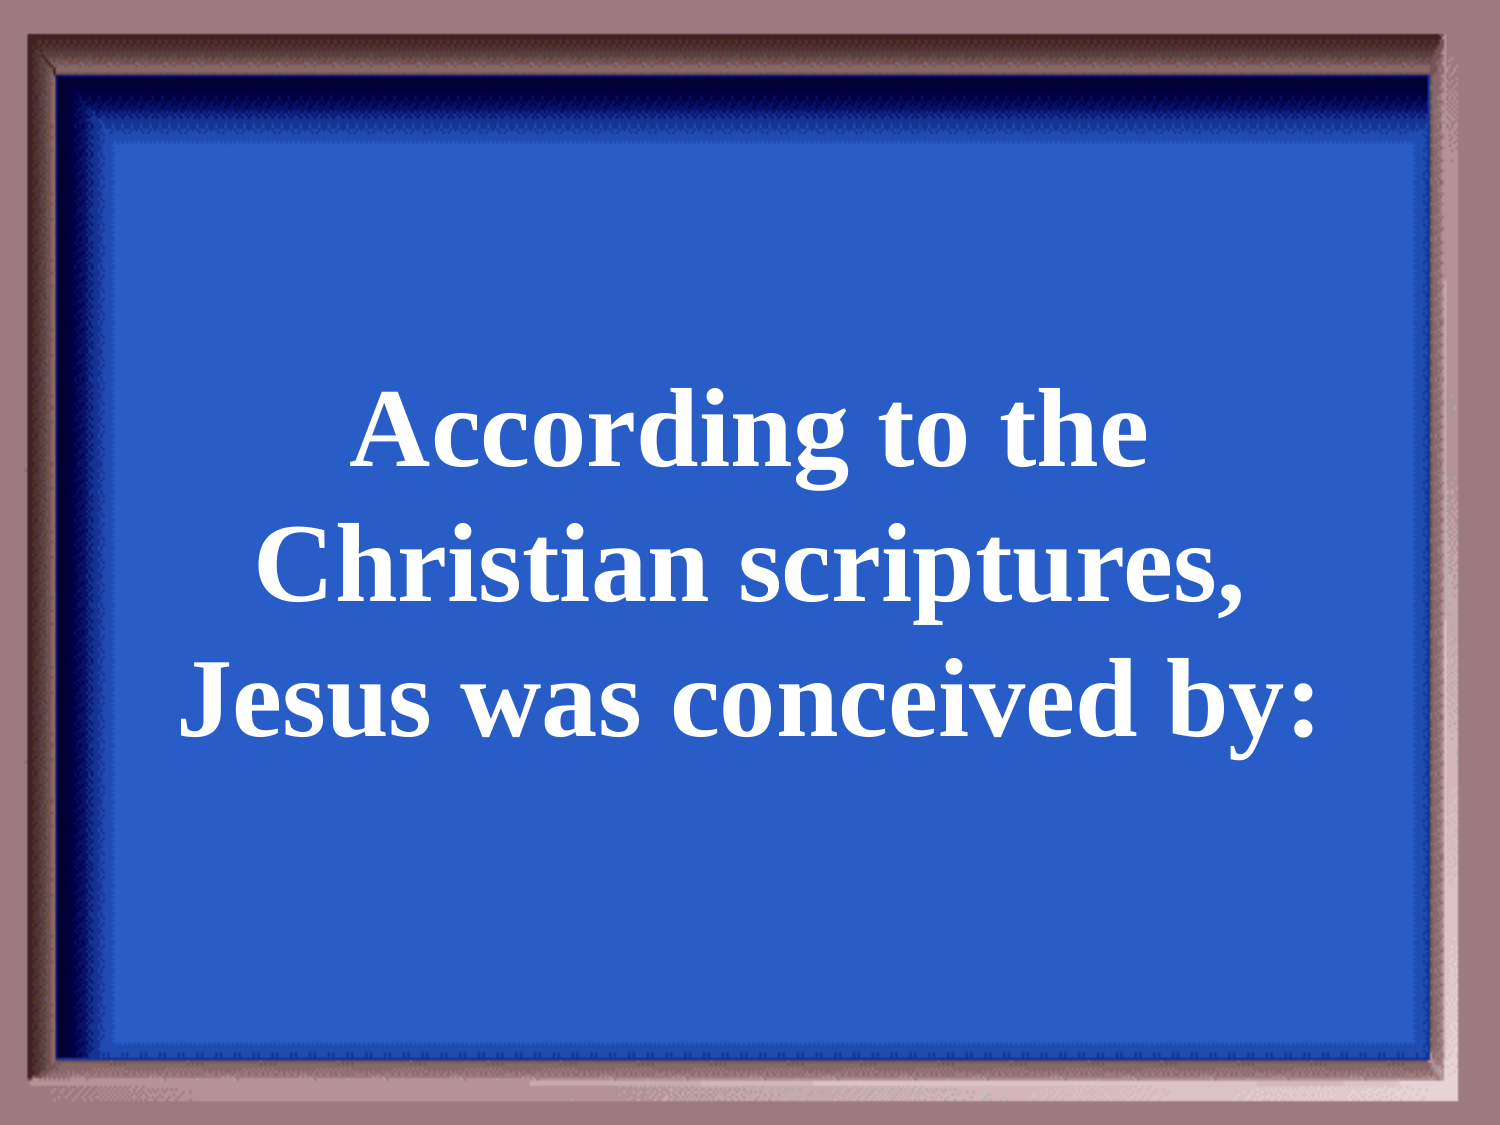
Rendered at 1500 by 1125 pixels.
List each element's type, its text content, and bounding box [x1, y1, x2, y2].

title According to the Christian scriptures, Jesus was conceived by: [112, 462, 1388, 650]
picture [0, 0, 1500, 1125]
